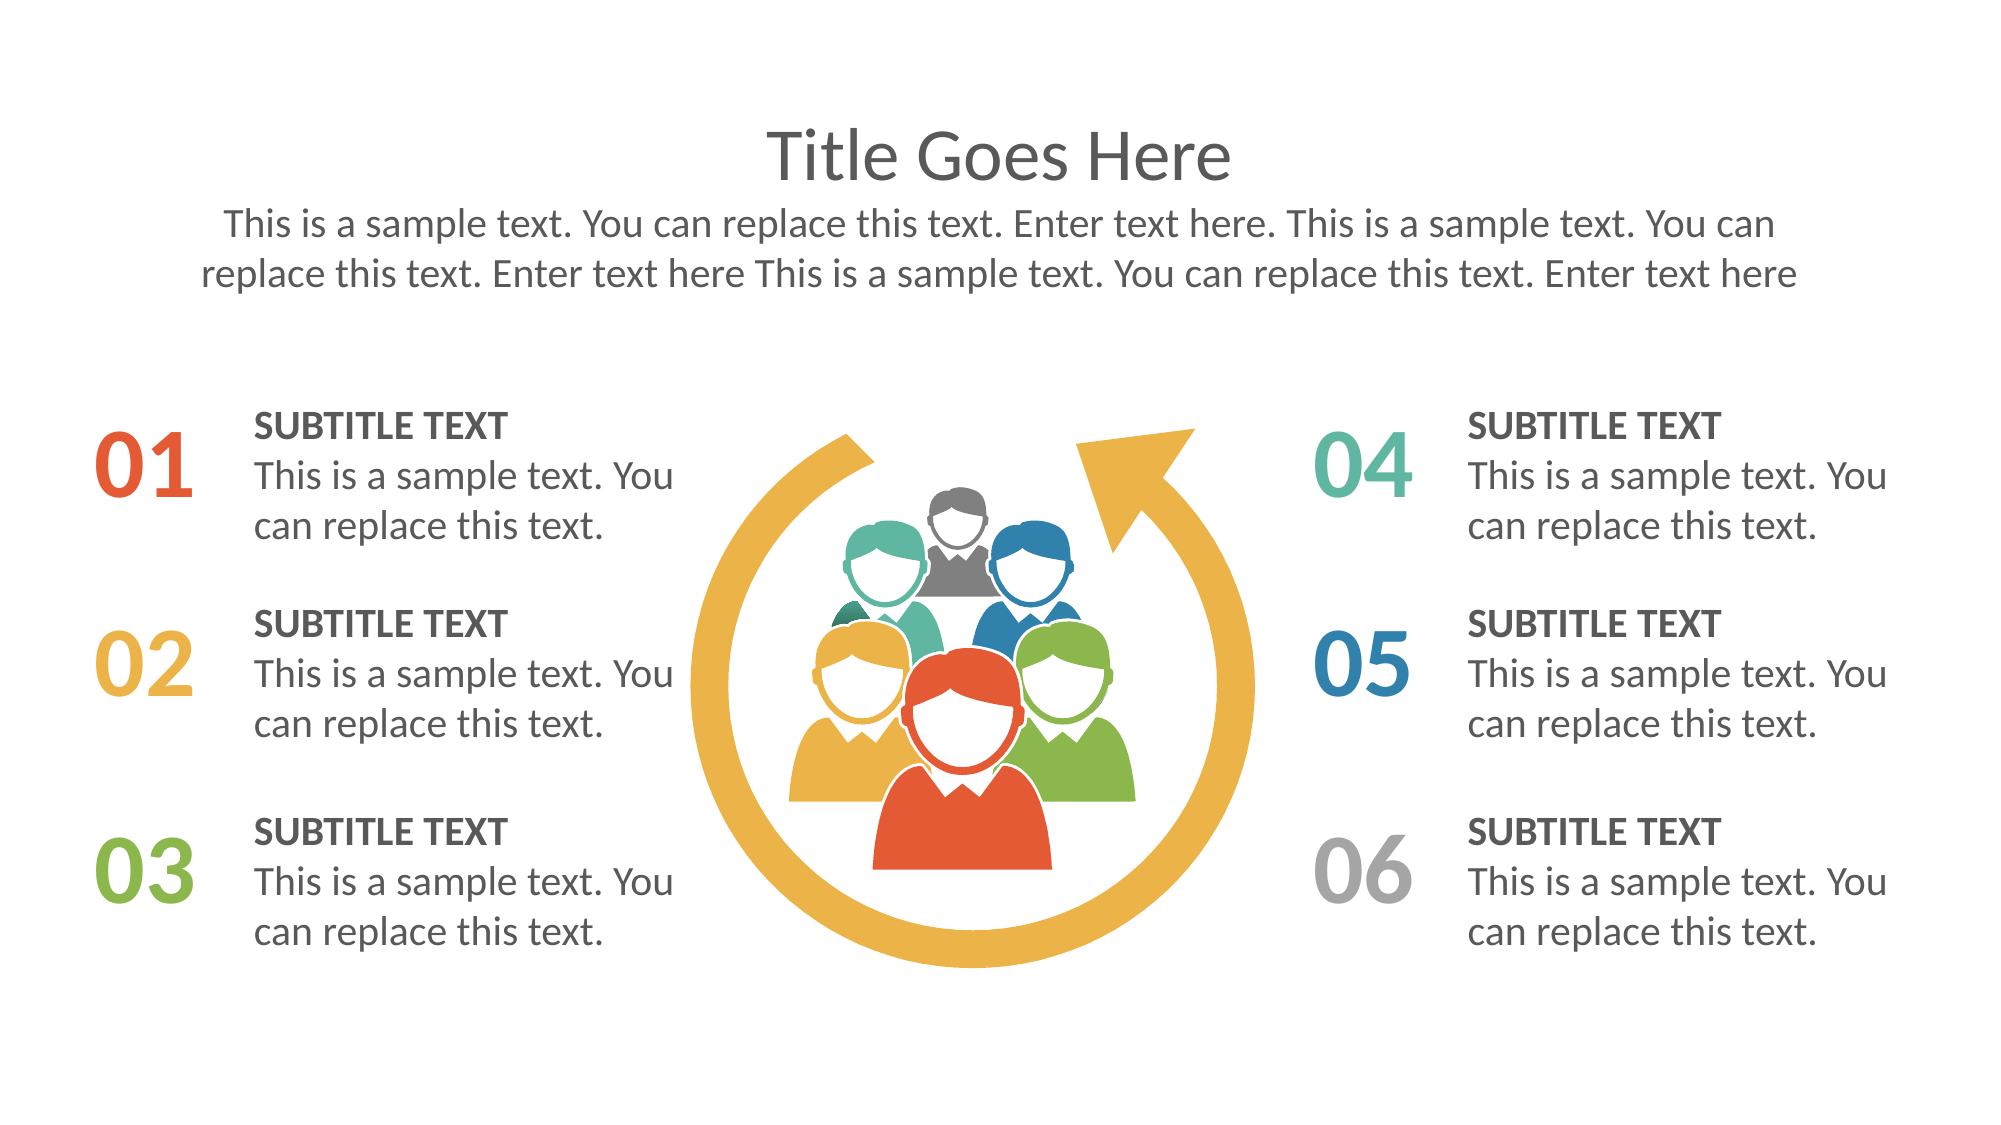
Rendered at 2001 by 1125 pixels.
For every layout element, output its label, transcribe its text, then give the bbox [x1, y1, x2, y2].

text_box [831, 601, 870, 628]
text_box [927, 487, 989, 550]
text_box [812, 621, 911, 725]
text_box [1298, 390, 1905, 558]
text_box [1298, 588, 1905, 756]
text_box [900, 648, 1025, 776]
text_box [842, 520, 928, 608]
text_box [79, 390, 691, 558]
text_box [695, 428, 1256, 969]
text_box [972, 601, 1082, 662]
text_box [789, 717, 932, 802]
text_box [877, 601, 945, 667]
text_box [992, 717, 1136, 802]
text_box [872, 765, 1053, 870]
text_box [79, 796, 691, 964]
text_box Title Goes Here This is a sample text. You can replace this text. Enter text here. This is a sample text. You can replace this text. Enter text here This is a sample text. You can replace this text. Enter text here [169, 98, 1831, 364]
text_box [988, 520, 1075, 608]
text_box [1016, 621, 1114, 725]
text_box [79, 588, 691, 756]
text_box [1298, 796, 1905, 964]
text_box [914, 545, 1002, 597]
